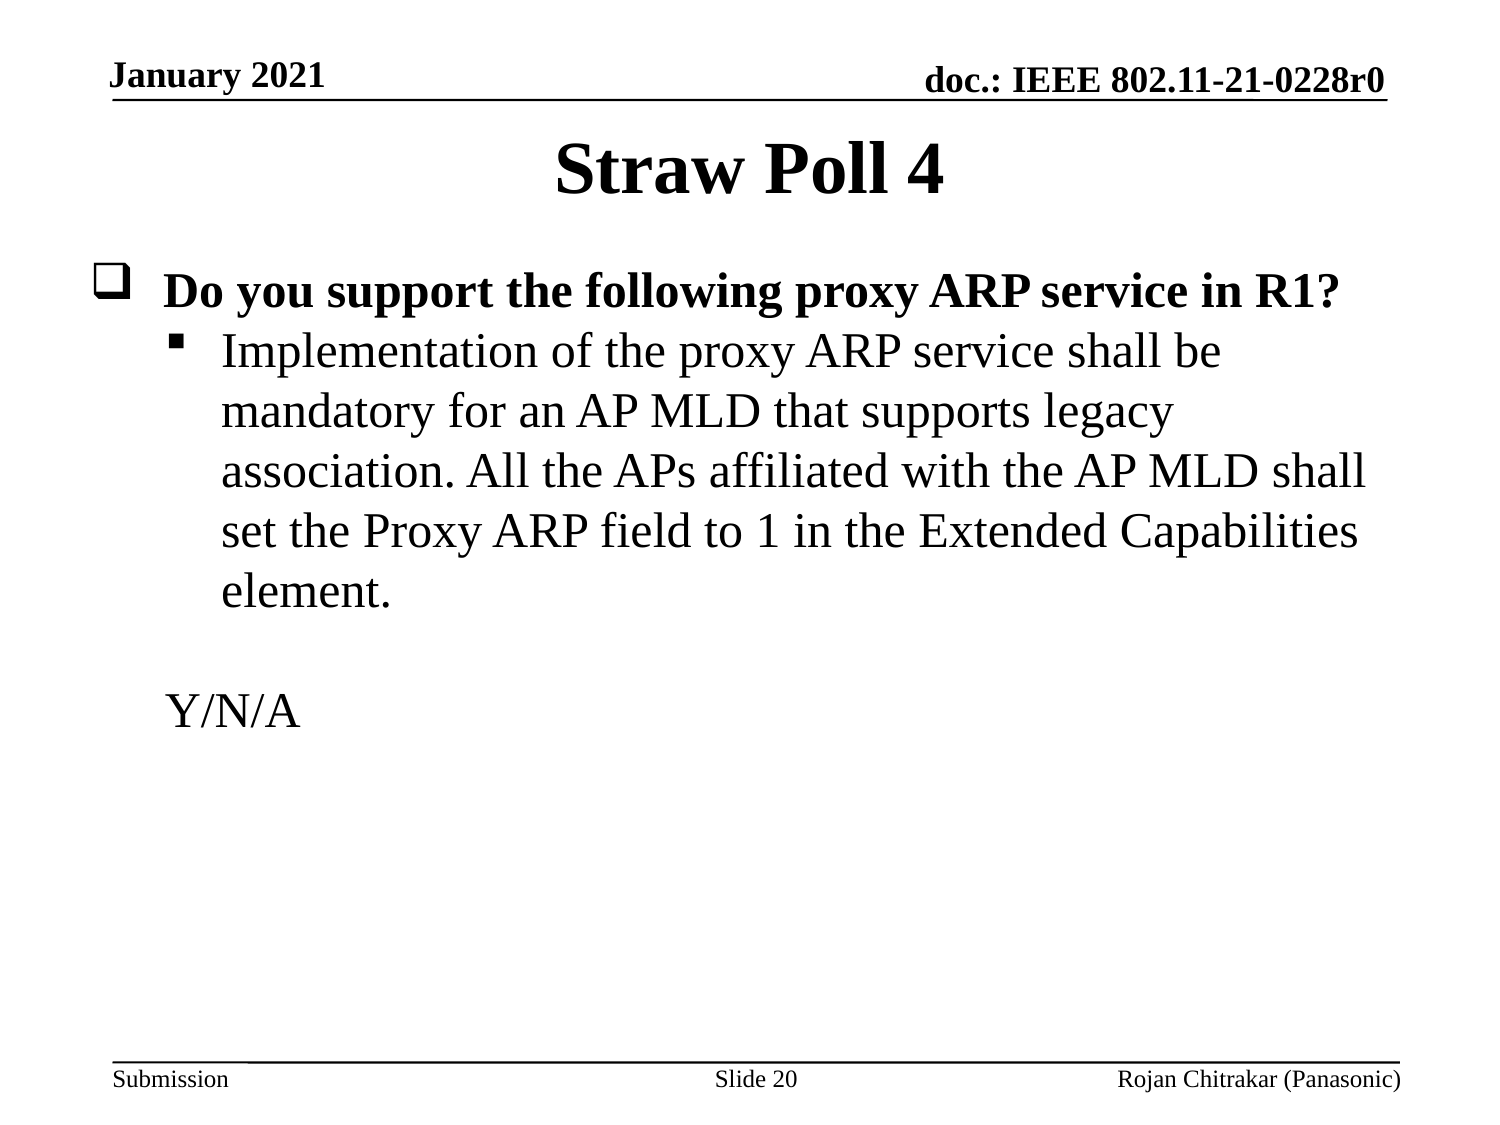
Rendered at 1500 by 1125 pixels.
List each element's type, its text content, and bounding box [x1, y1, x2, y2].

footer Rojan Chitrakar (Panasonic) [949, 1061, 1402, 1093]
slide_number Slide 20 [712, 1061, 800, 1093]
text_box Straw Poll 4 [0, 111, 1500, 225]
text_box Do you support the following proxy ARP service in R1? Implementation of the proxy ARP service shall be mandatory for an AP MLD that supports legacy association. All the APs affiliated with the AP MLD shall set the Proxy ARP field to 1 in the Extended Capabilities element. Y/N/A [75, 249, 1402, 745]
